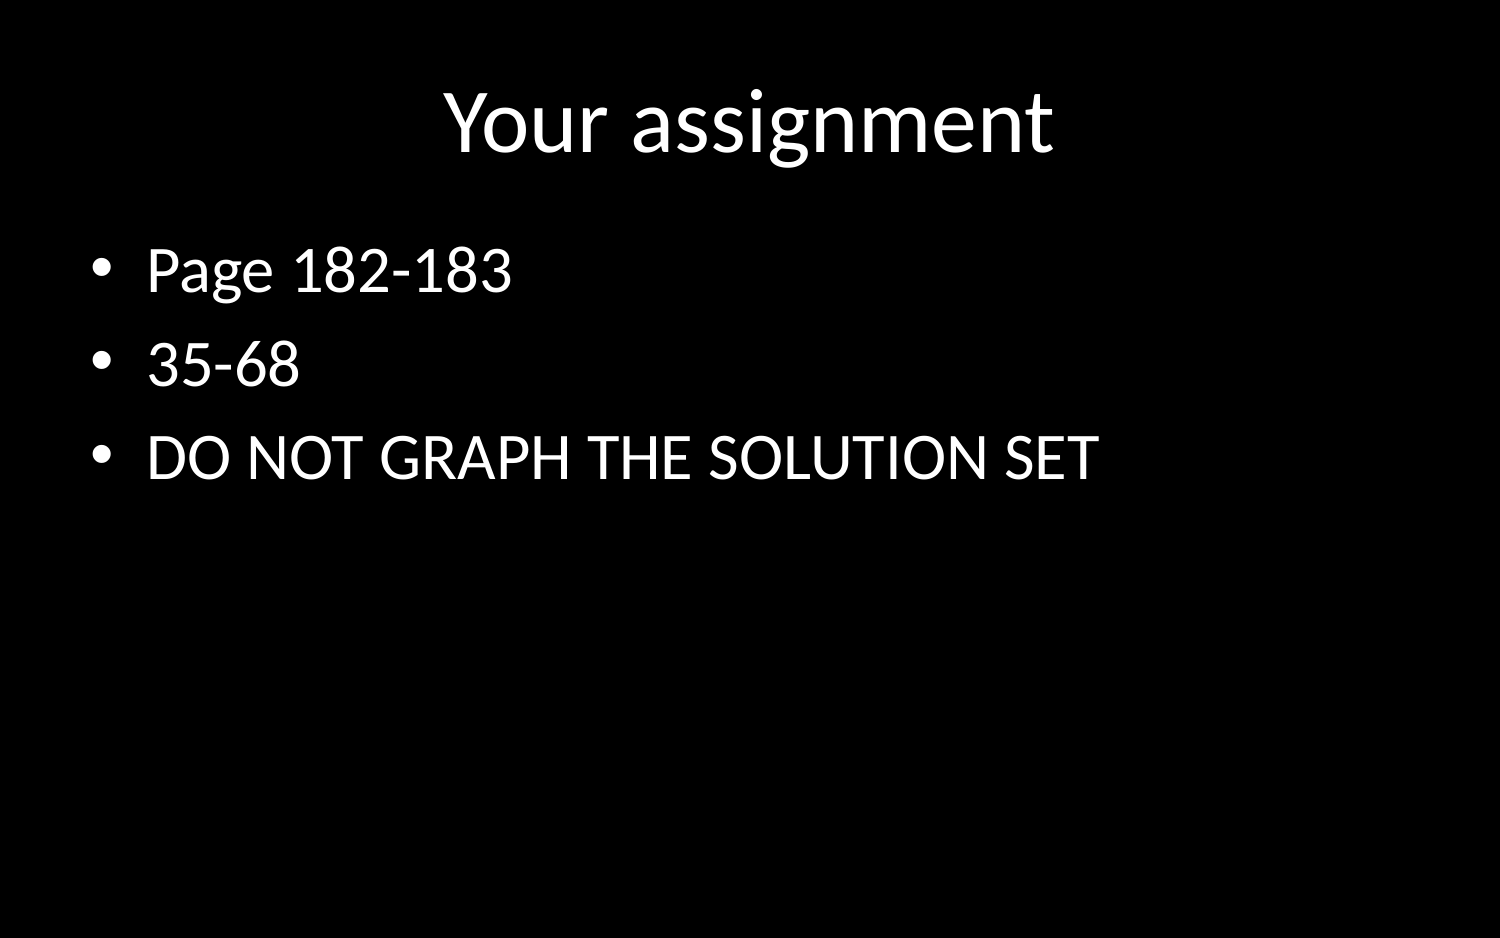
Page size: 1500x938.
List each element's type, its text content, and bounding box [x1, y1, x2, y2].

title Your assignment [75, 37, 1425, 194]
list Page 182-183 35-68 DO NOT GRAPH THE SOLUTION SET [75, 218, 1425, 838]
